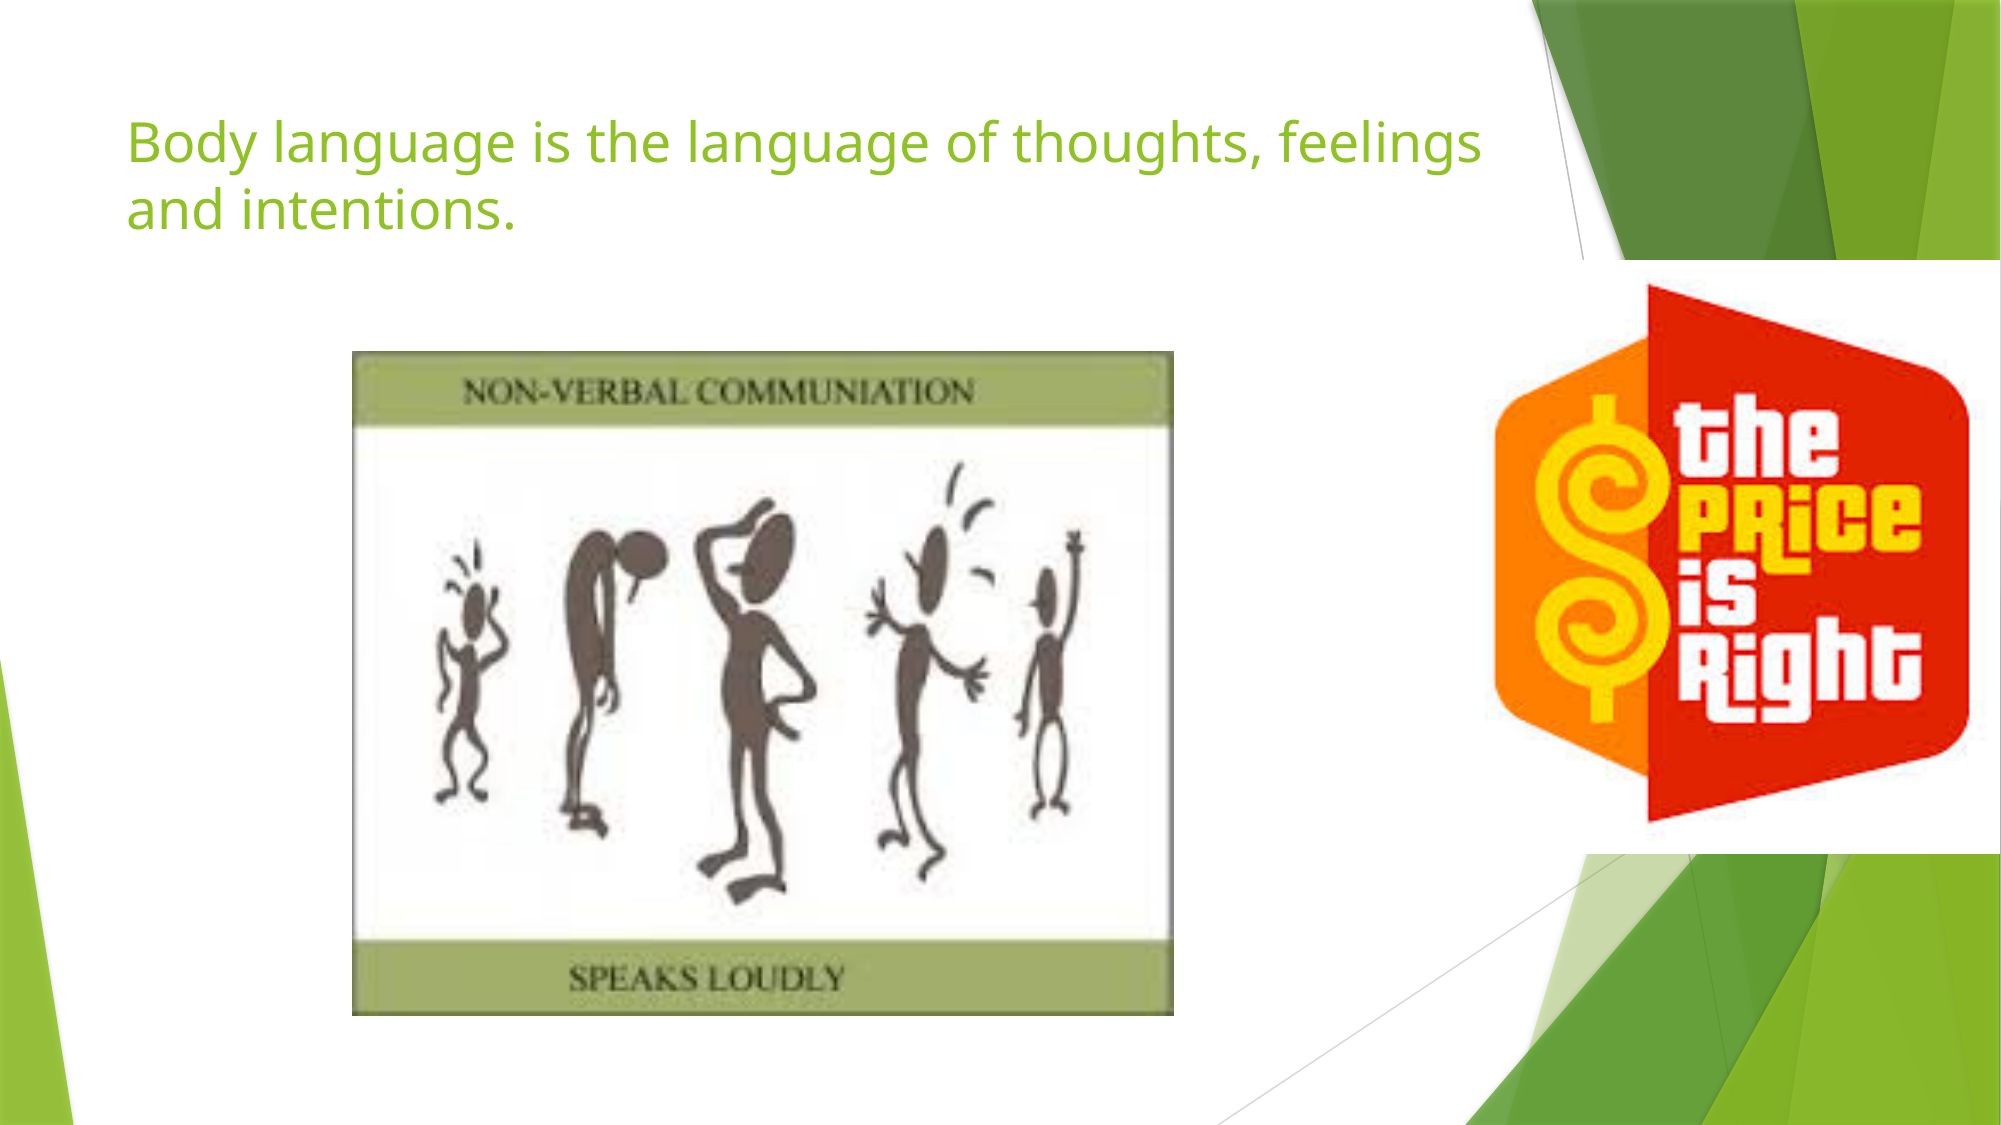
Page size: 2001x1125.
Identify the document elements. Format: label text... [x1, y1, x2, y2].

picture [1466, 259, 2000, 854]
picture [351, 351, 1175, 1017]
title Body language is the language of thoughts, feelings and intentions. [111, 99, 1522, 317]
